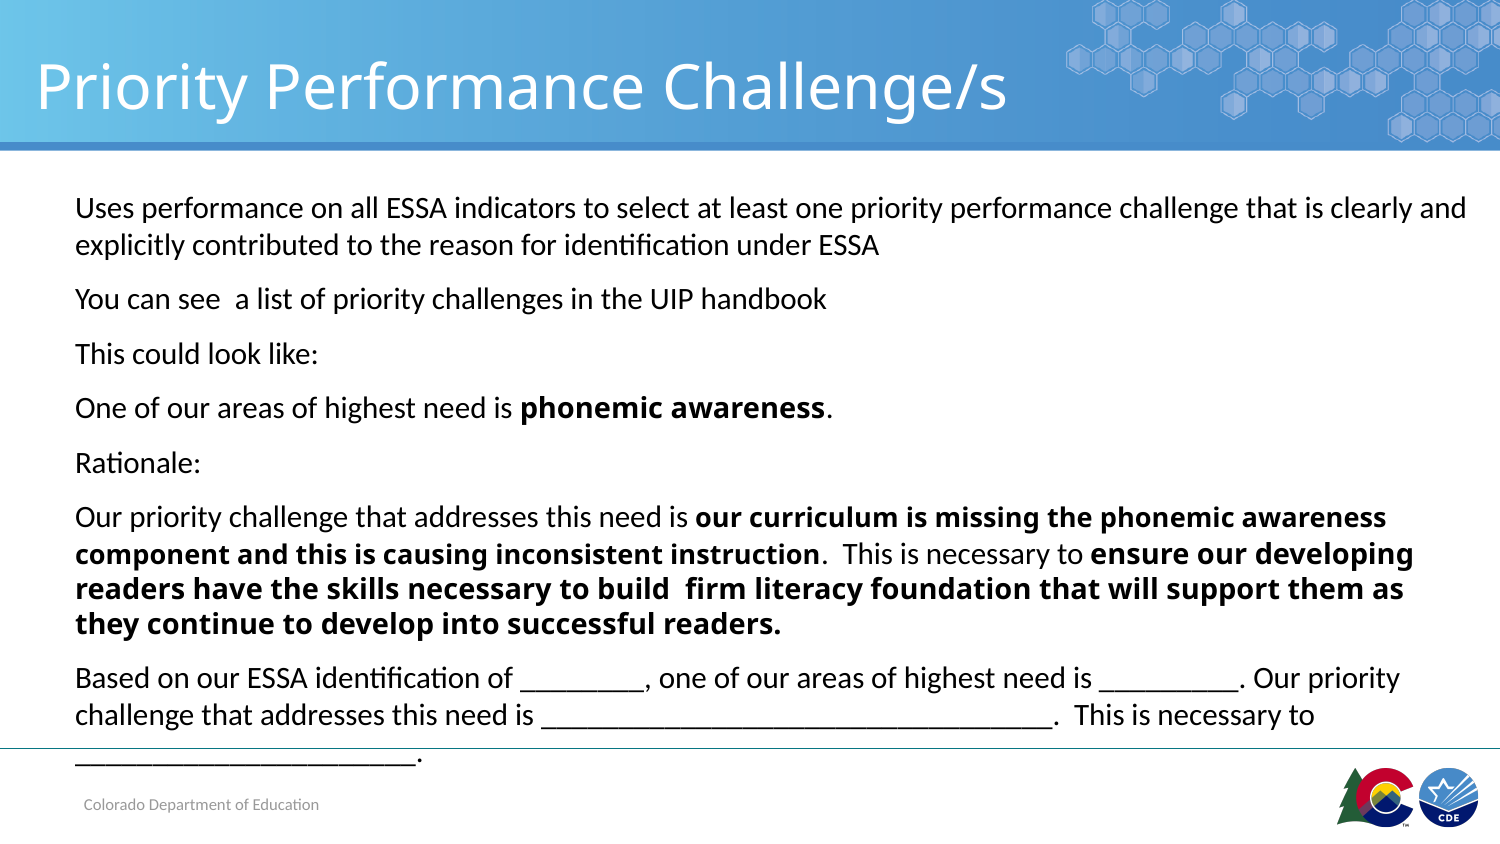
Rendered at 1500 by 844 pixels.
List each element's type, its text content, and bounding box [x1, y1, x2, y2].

picture [1336, 767, 1479, 828]
picture [0, 0, 1500, 151]
title Priority Performance Challenge/s [34, 37, 1433, 132]
list Uses performance on all ESSA indicators to select at least one priority performance challenge that is clearly and explicitly contributed to the reason for identification under ESSA You can see a list of priority challenges in the UIP handbook This could look like: One of our areas of highest need is phonemic awareness. Rationale: Our priority challenge that addresses this need is our curriculum is missing the phonemic awareness component and this is causing inconsistent instruction. This is necessary to ensure our developing readers have the skills necessary to build firm literacy foundation that will support them as they continue to develop into successful readers. Based on our ESSA identification of ________, one of our areas of highest need is _________. Our priority challenge that addresses this need is _________________________________. This is necessary to ______________________. [75, 187, 1473, 770]
